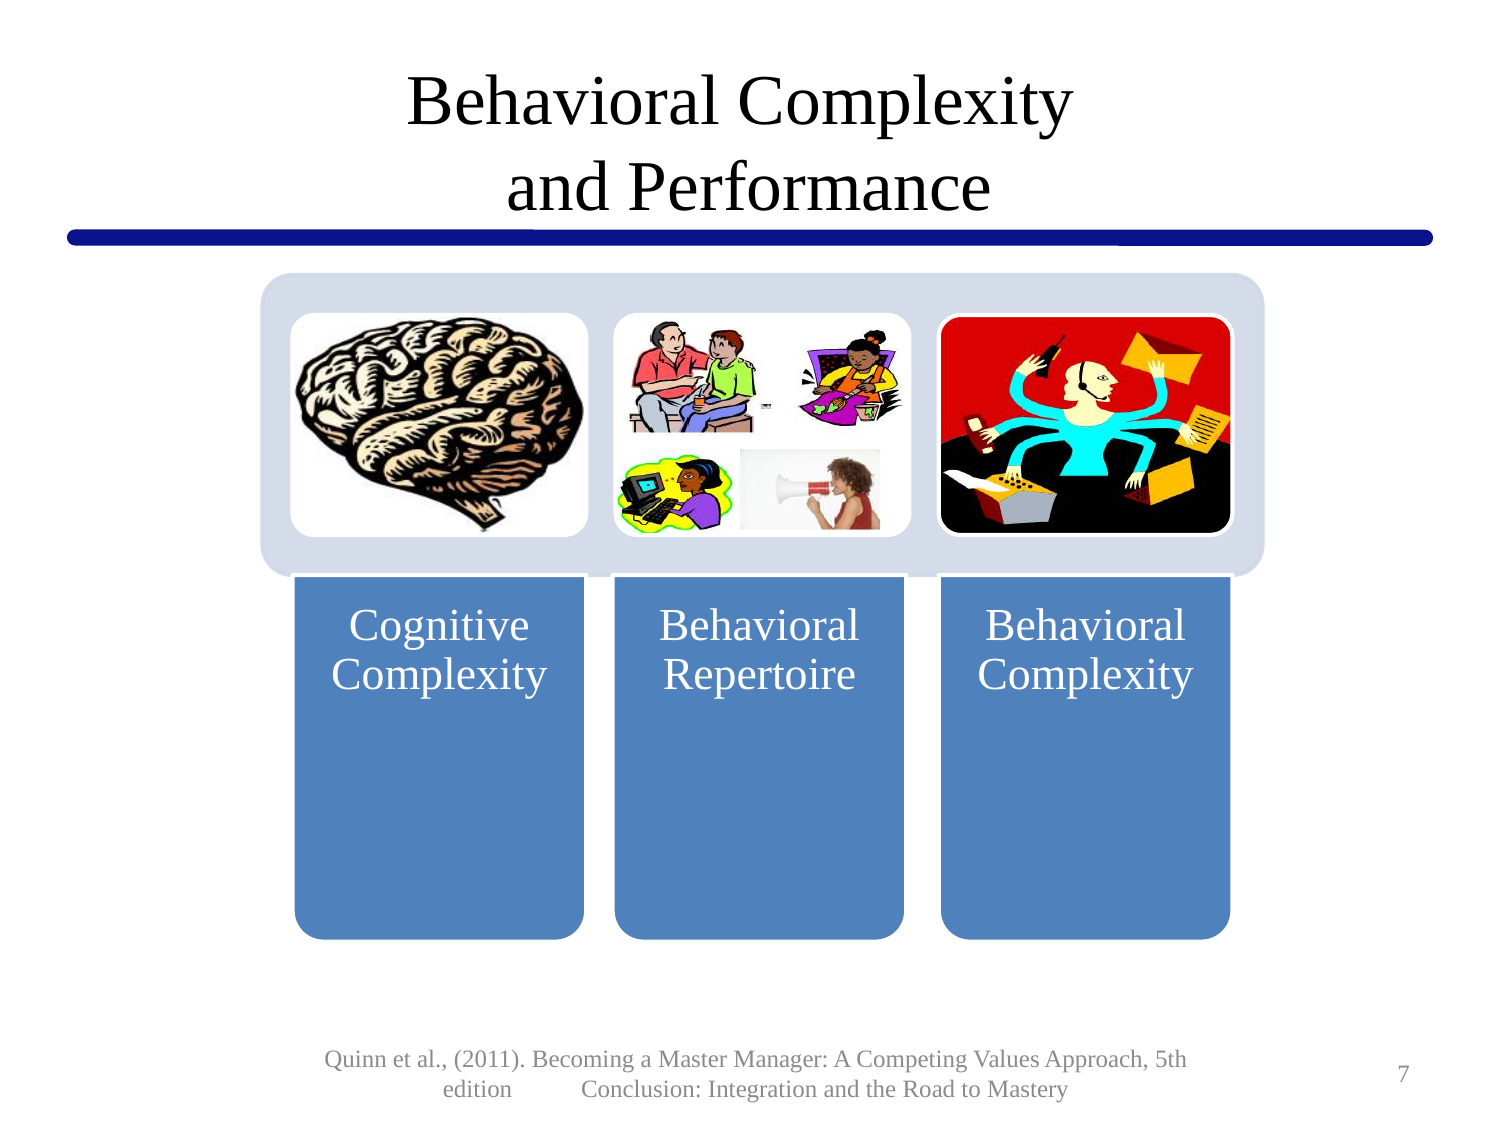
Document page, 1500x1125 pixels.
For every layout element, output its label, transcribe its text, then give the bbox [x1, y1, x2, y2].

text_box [262, 274, 1263, 942]
title Behavioral Complexity and Performance [75, 45, 1425, 233]
slide_number 7 [1074, 1042, 1425, 1103]
footer Quinn et al., (2011). Becoming a Master Manager: A Competing Values Approach, 5th edition Conclusion: Integration and the Road to Mastery [287, 1042, 1074, 1103]
